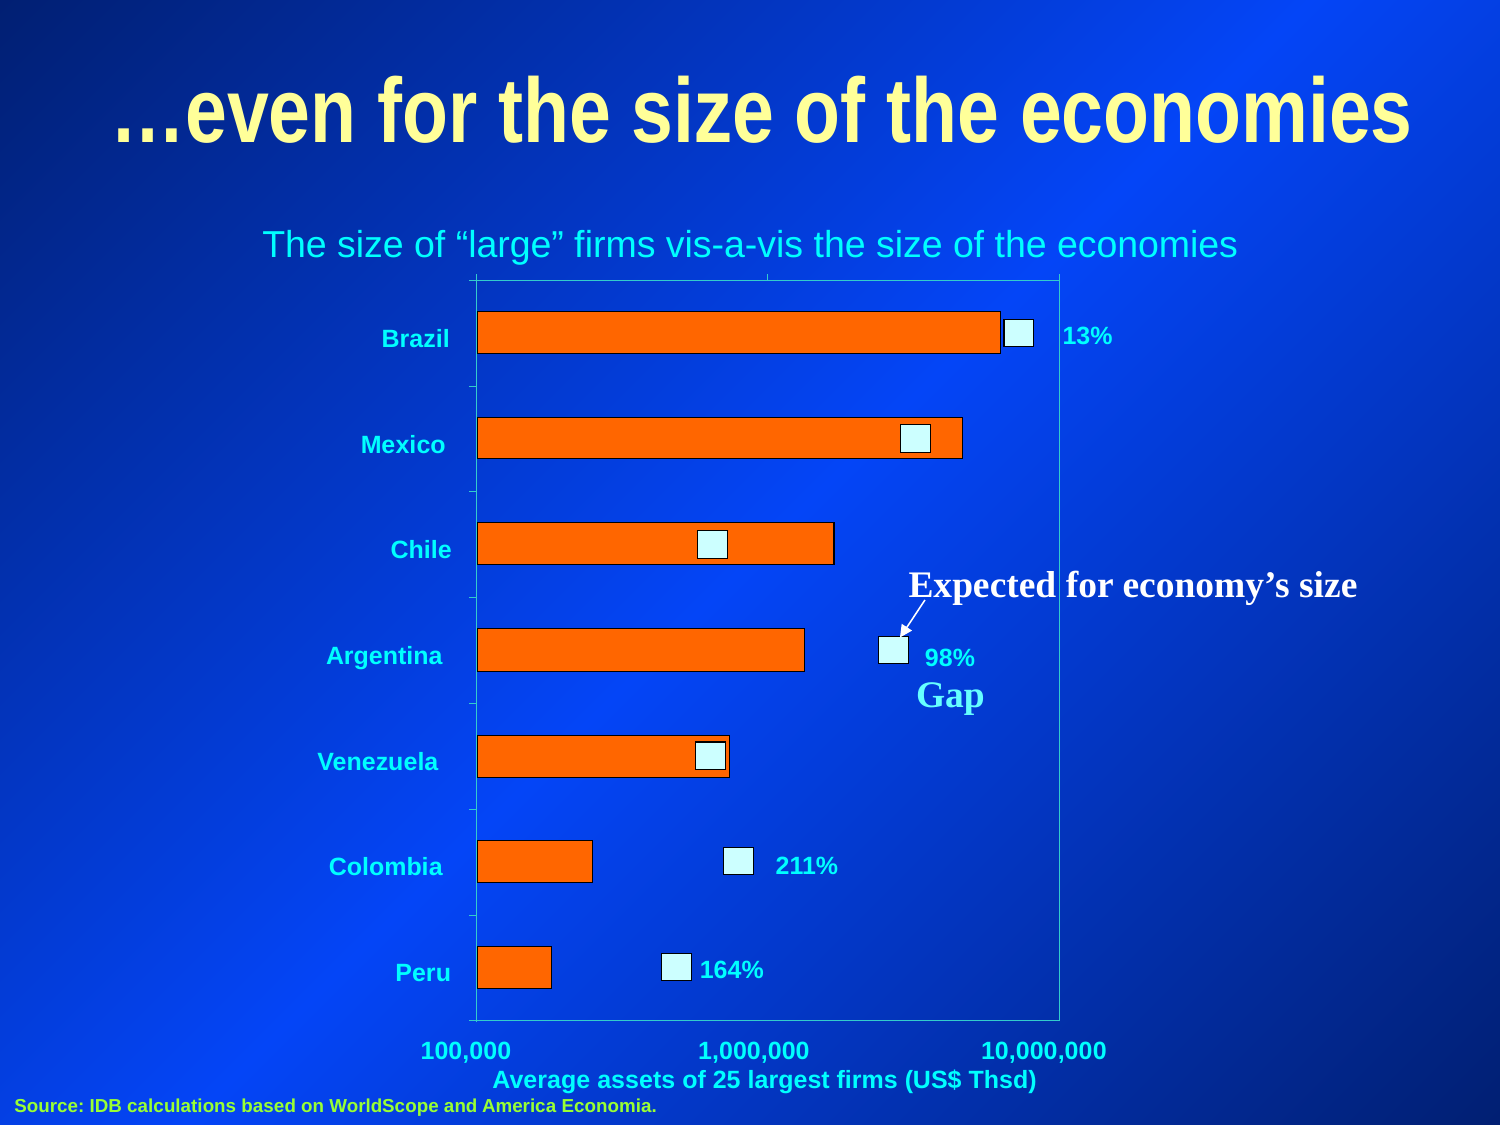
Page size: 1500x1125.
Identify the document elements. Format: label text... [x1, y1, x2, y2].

text_box Source: IDB calculations based on WorldScope and America Economia. [0, 1086, 672, 1124]
text_box The size of “large” firms vis-a-vis the size of the economies [247, 212, 1254, 273]
title …even for the size of the economies [12, 12, 1500, 201]
text_box Expected for economy’s size [1116, 552, 1373, 613]
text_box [316, 274, 1113, 1066]
text_box Average assets of 25 largest firms (US$ Thsd) [477, 1074, 1053, 1101]
